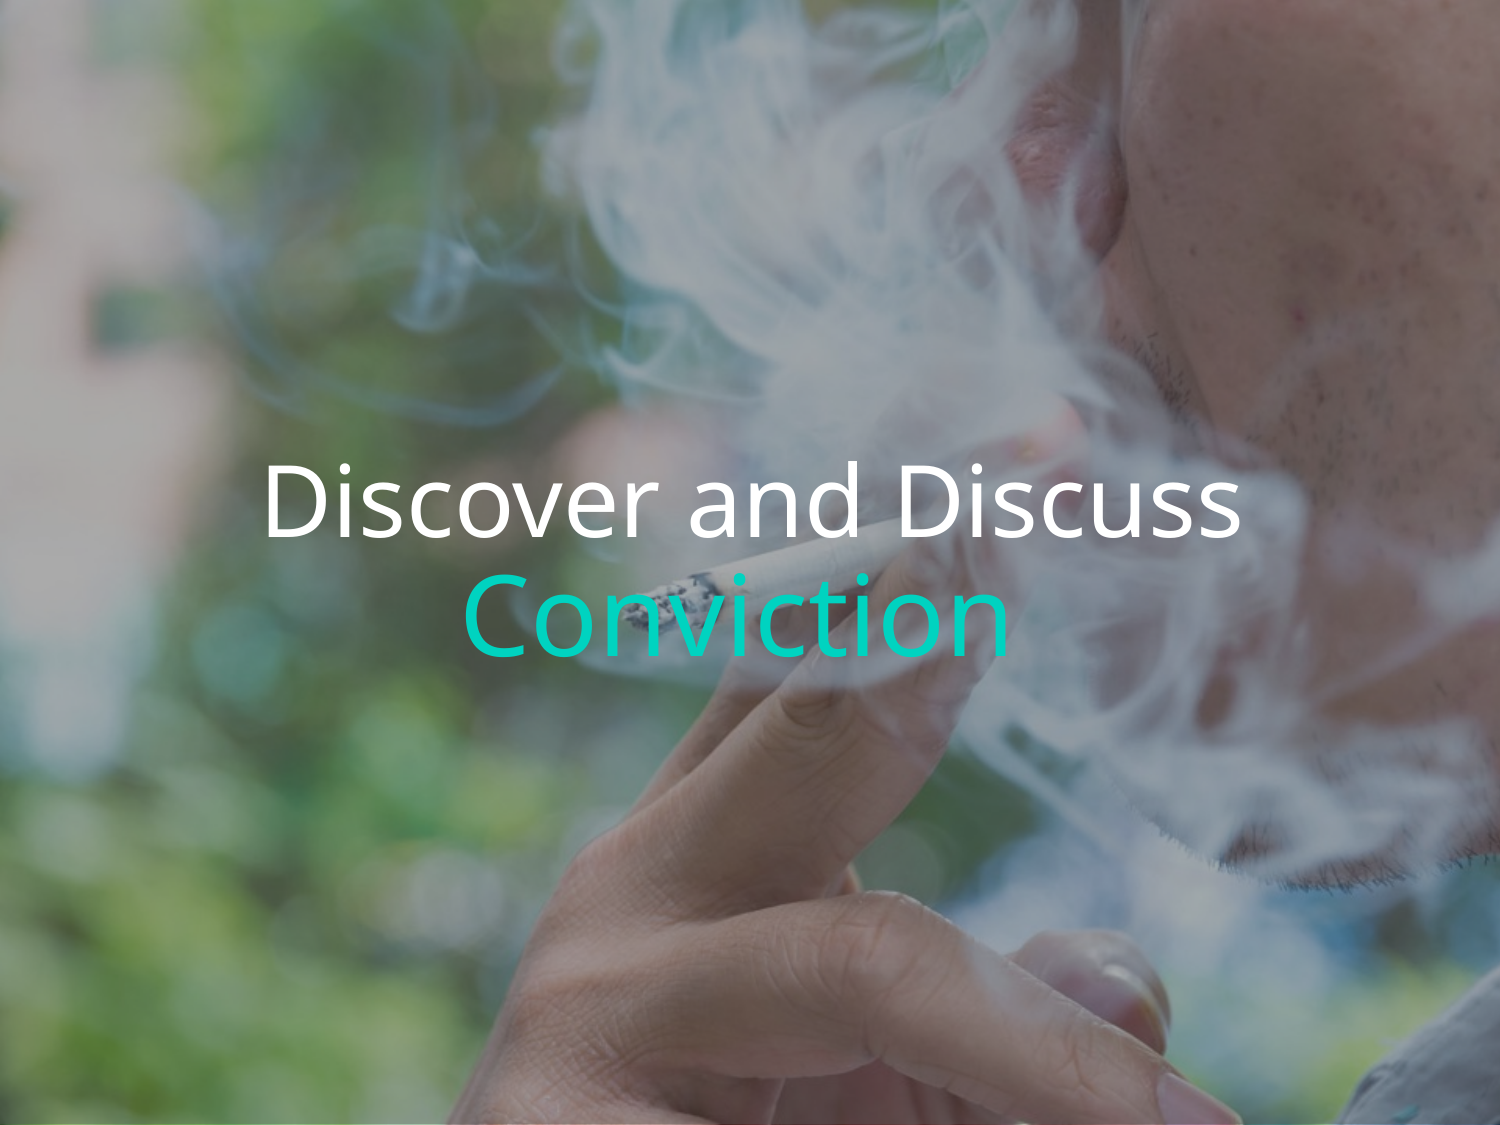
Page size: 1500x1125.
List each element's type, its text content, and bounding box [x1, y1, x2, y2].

text_box Discover and Discuss Conviction [96, 444, 1408, 783]
